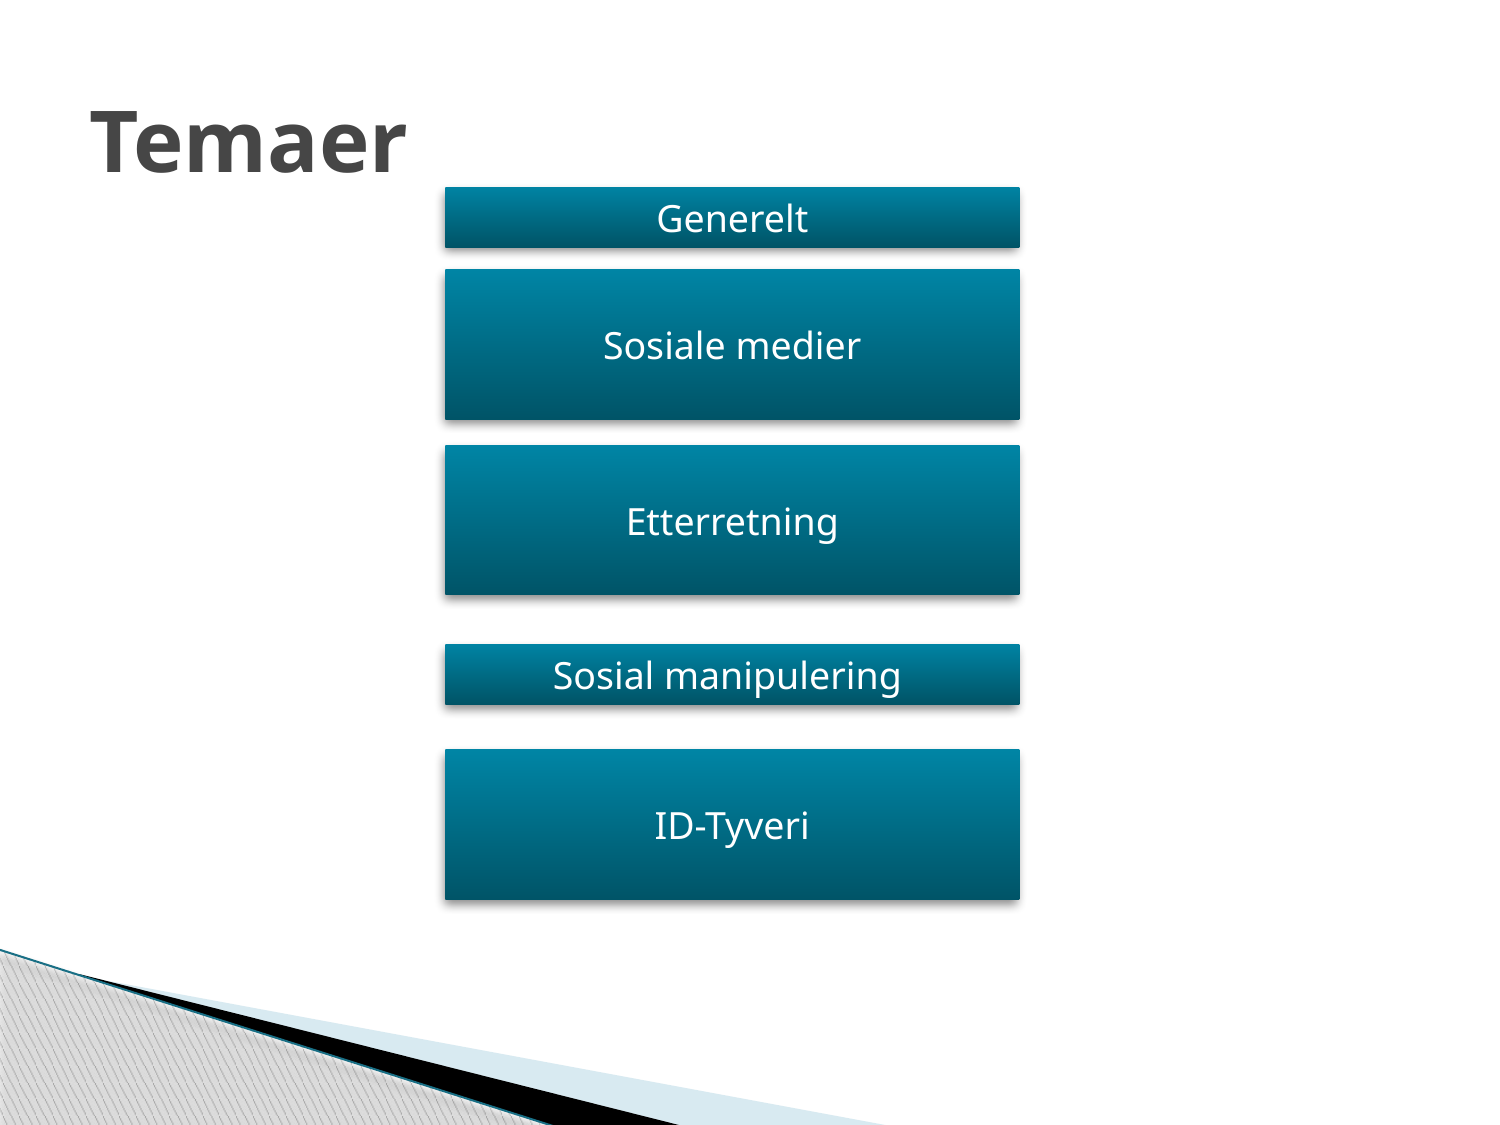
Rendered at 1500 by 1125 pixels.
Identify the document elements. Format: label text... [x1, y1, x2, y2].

text_box Sosiale medier [445, 269, 1020, 420]
text_box ID-Tyveri [445, 749, 1020, 900]
title Temaer [75, 45, 1425, 233]
list [75, 243, 1425, 1079]
text_box Generelt [445, 187, 1020, 248]
text_box Etterretning [445, 445, 1020, 595]
text_box Sosial manipulering [445, 644, 1020, 705]
